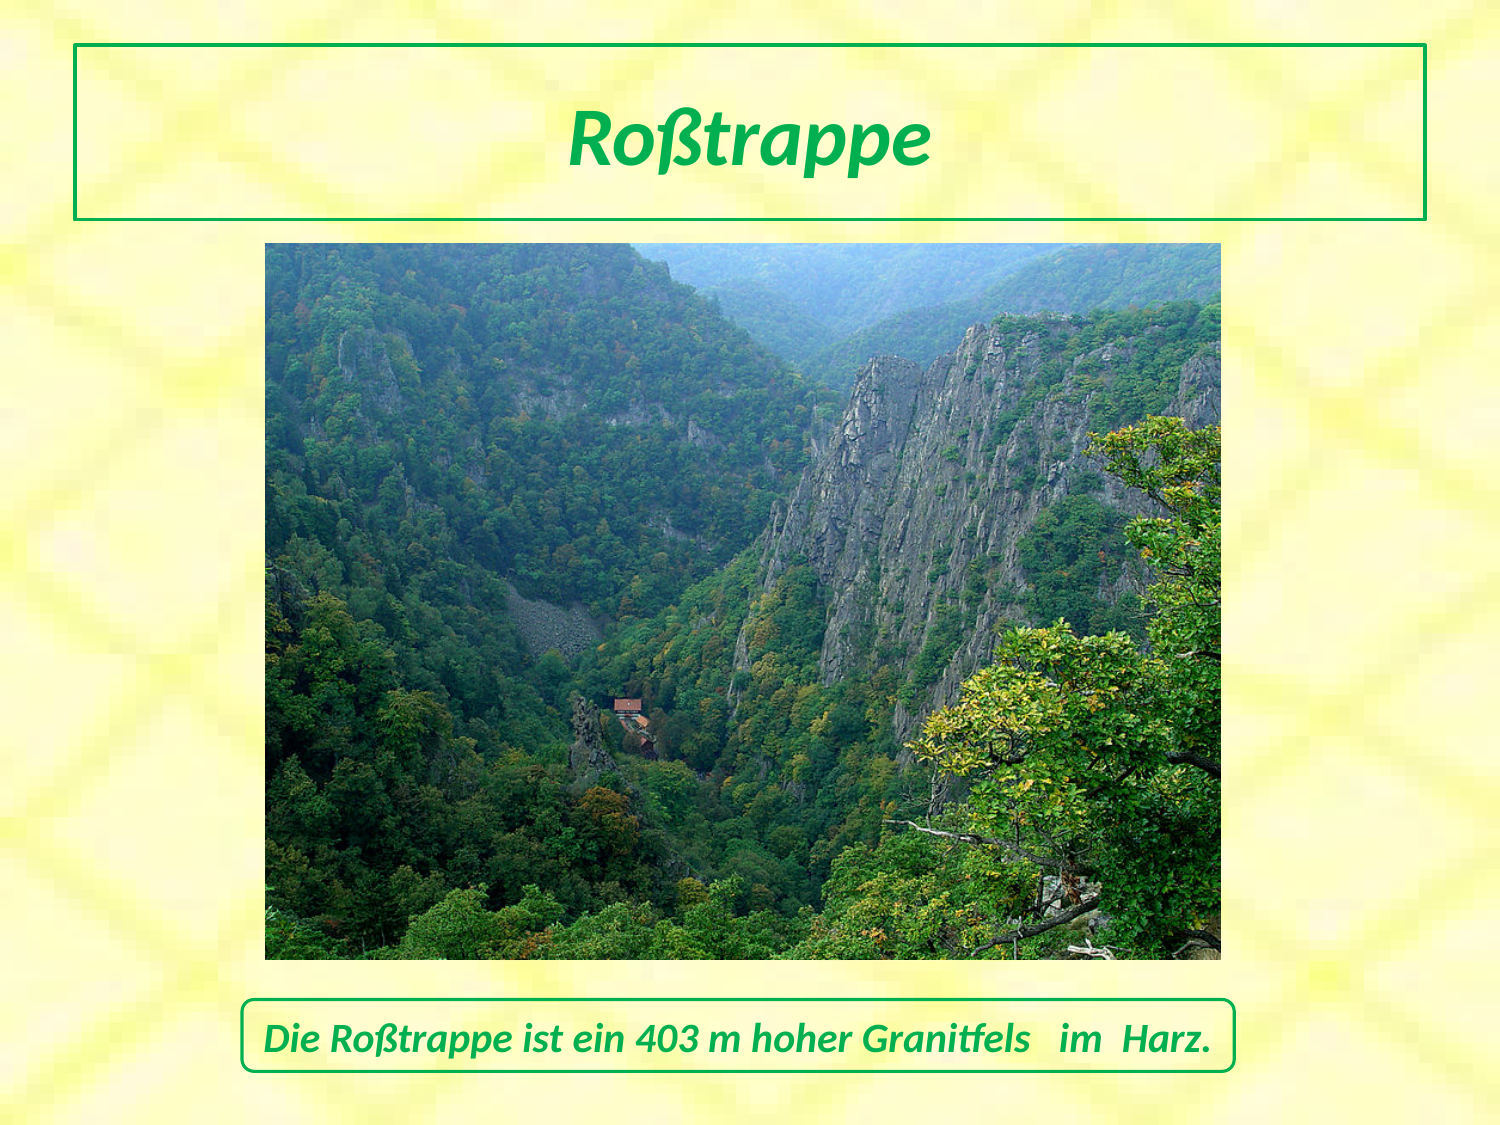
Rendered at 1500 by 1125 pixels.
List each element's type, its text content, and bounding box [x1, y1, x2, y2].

text_box Die Roßtrappe ist ein 403 m hoher Granitfels im Harz. [241, 999, 1235, 1072]
title Roßtrappe [75, 45, 1425, 220]
picture [0, 0, 1500, 1125]
